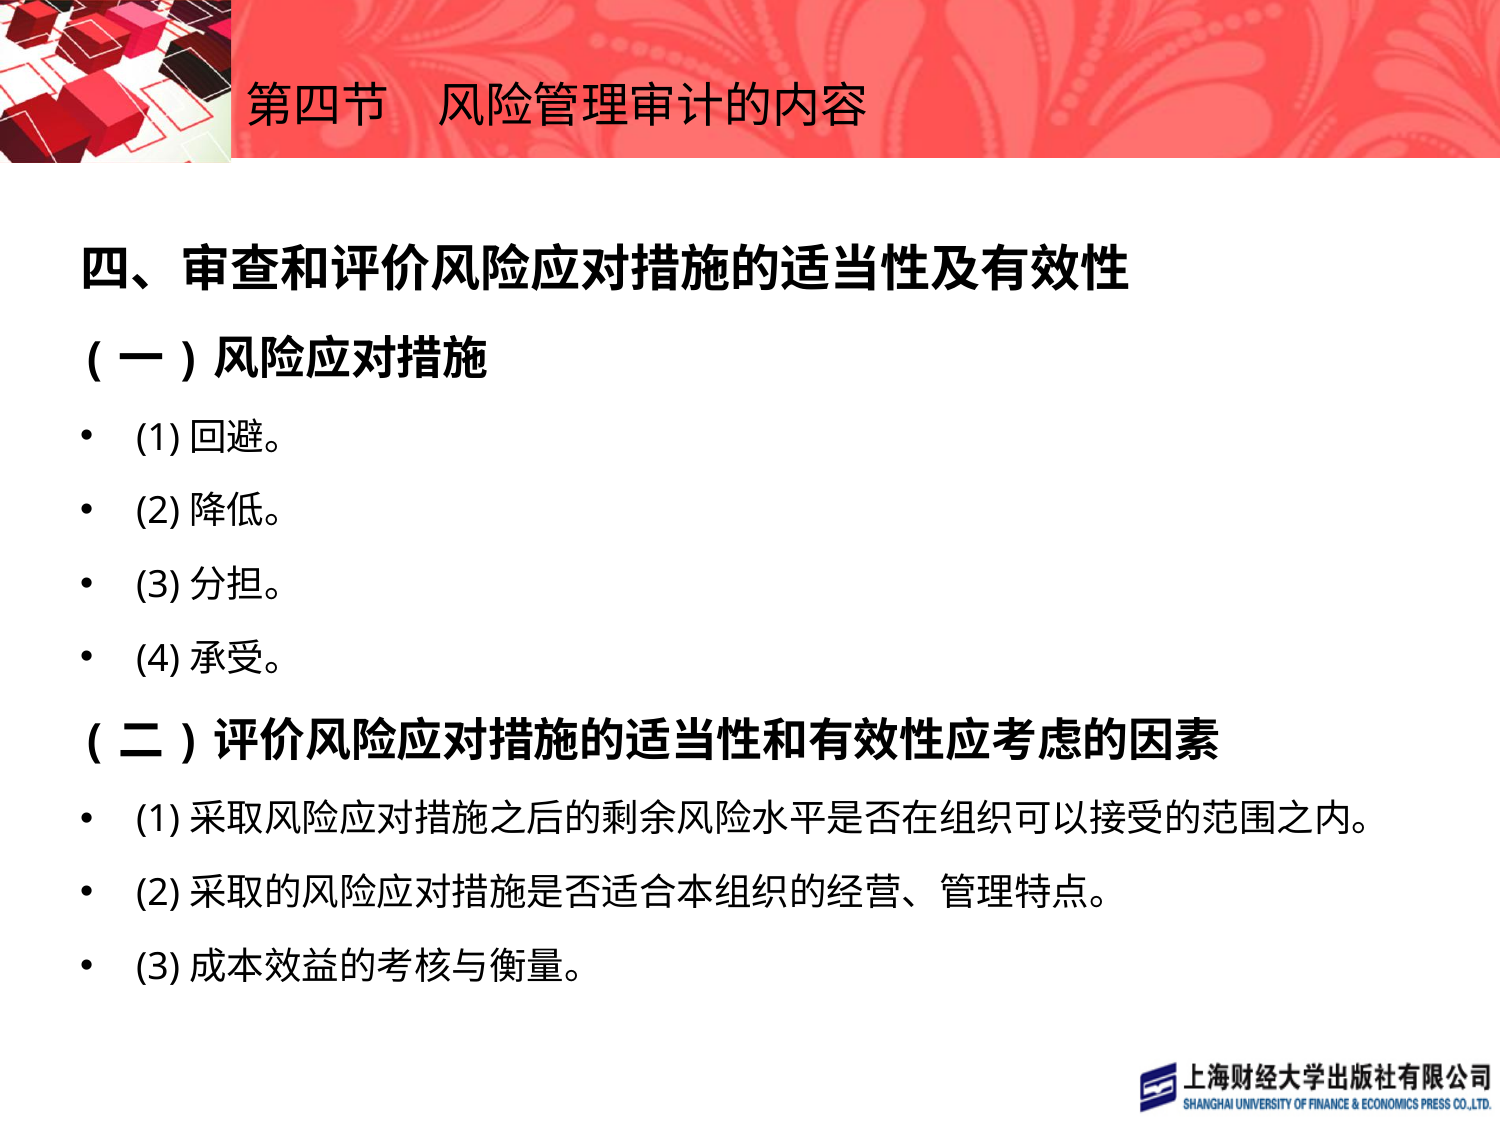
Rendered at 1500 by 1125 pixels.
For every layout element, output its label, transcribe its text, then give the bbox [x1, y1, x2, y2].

list 四、审查和评价风险应对措施的适当性及有效性 (一)风险应对措施 (1)回避。 (2)降低。 (3)分担。 (4)承受。 (二)评价风险应对措施的适当性和有效性应考虑的因素 (1)采取风险应对措施之后的剩余风险水平是否在组织可以接受的范围之内。 (2)采取的风险应对措施是否适合本组织的经营、管理特点。 (3)成本效益的考核与衡量。 [64, 208, 1425, 1047]
title 第四节 风险管理审计的内容 [230, 45, 1461, 161]
picture [1139, 1058, 1495, 1118]
